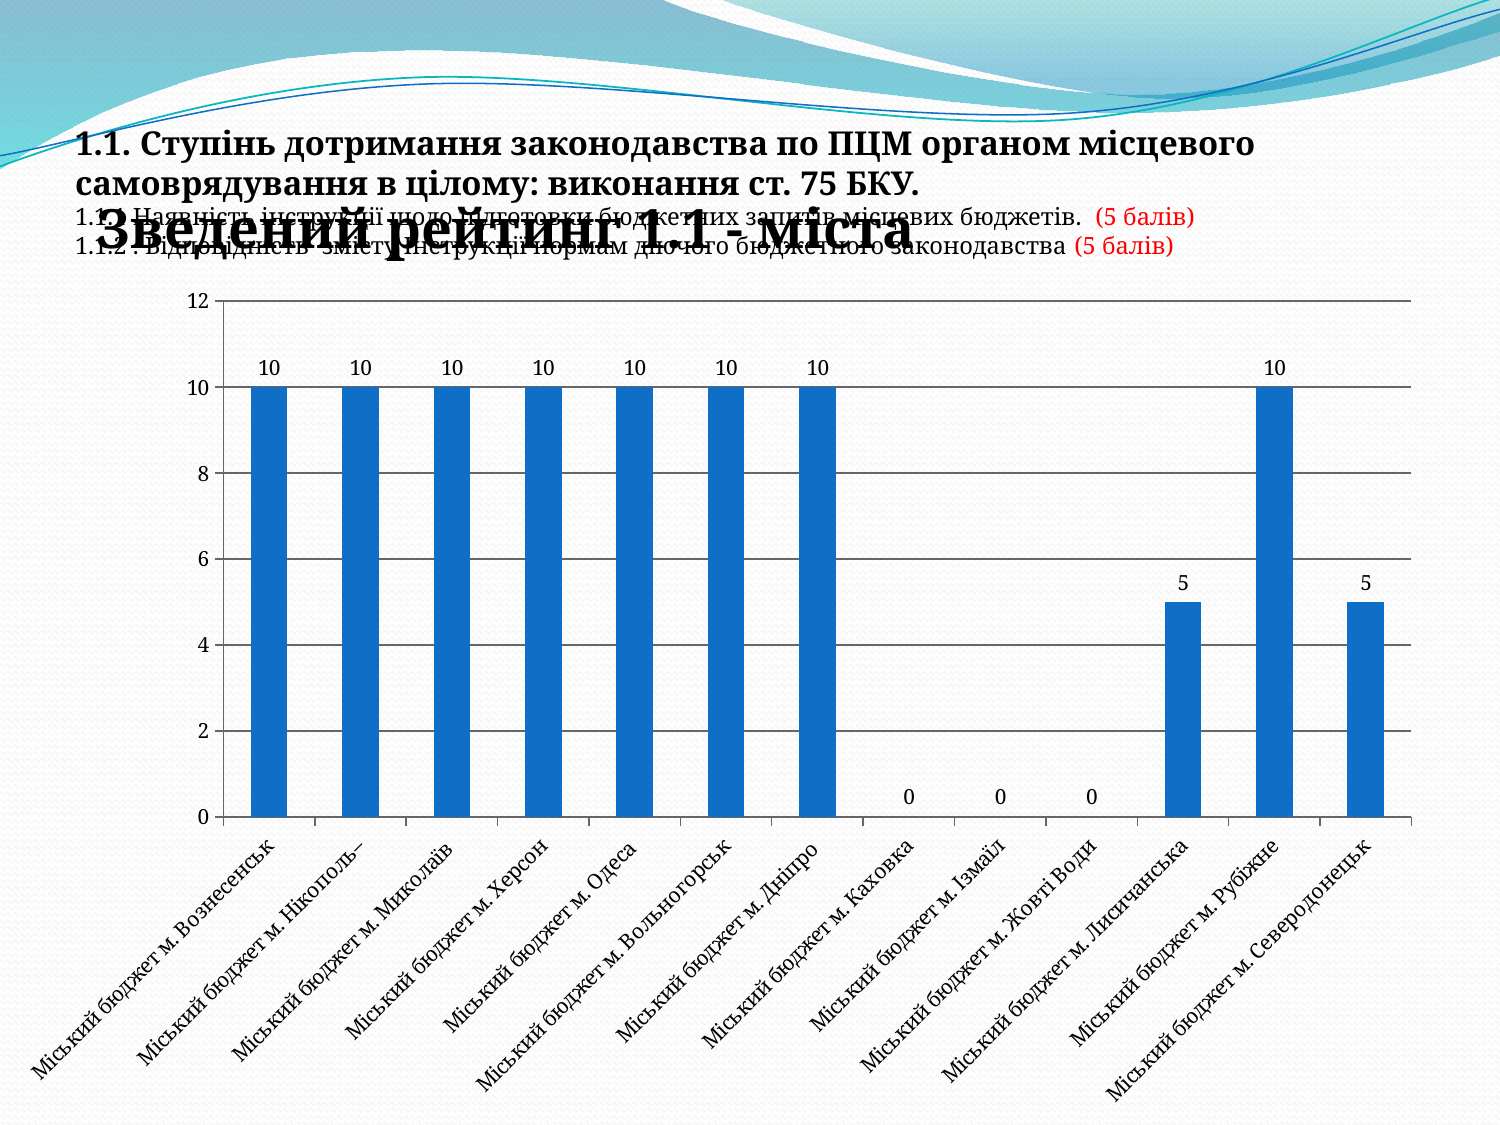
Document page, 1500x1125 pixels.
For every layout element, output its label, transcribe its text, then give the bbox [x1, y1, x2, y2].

title 1.1. Ступінь дотримання законодавства по ПЦМ органом місцевого самоврядування в цілому: виконання ст. 75 БКУ. 1.1.1 Наявність інструкції щодо підготовки бюджетних запитів місцевих бюджетів. (5 балів) 1.1.2 . Відповідність змісту Інструкції нормам діючого бюджетного законодавства (5 балів) [75, 115, 1425, 269]
chart [0, 269, 1445, 1125]
list Зведений рейтинг 1.1 - міста [82, 187, 1432, 269]
